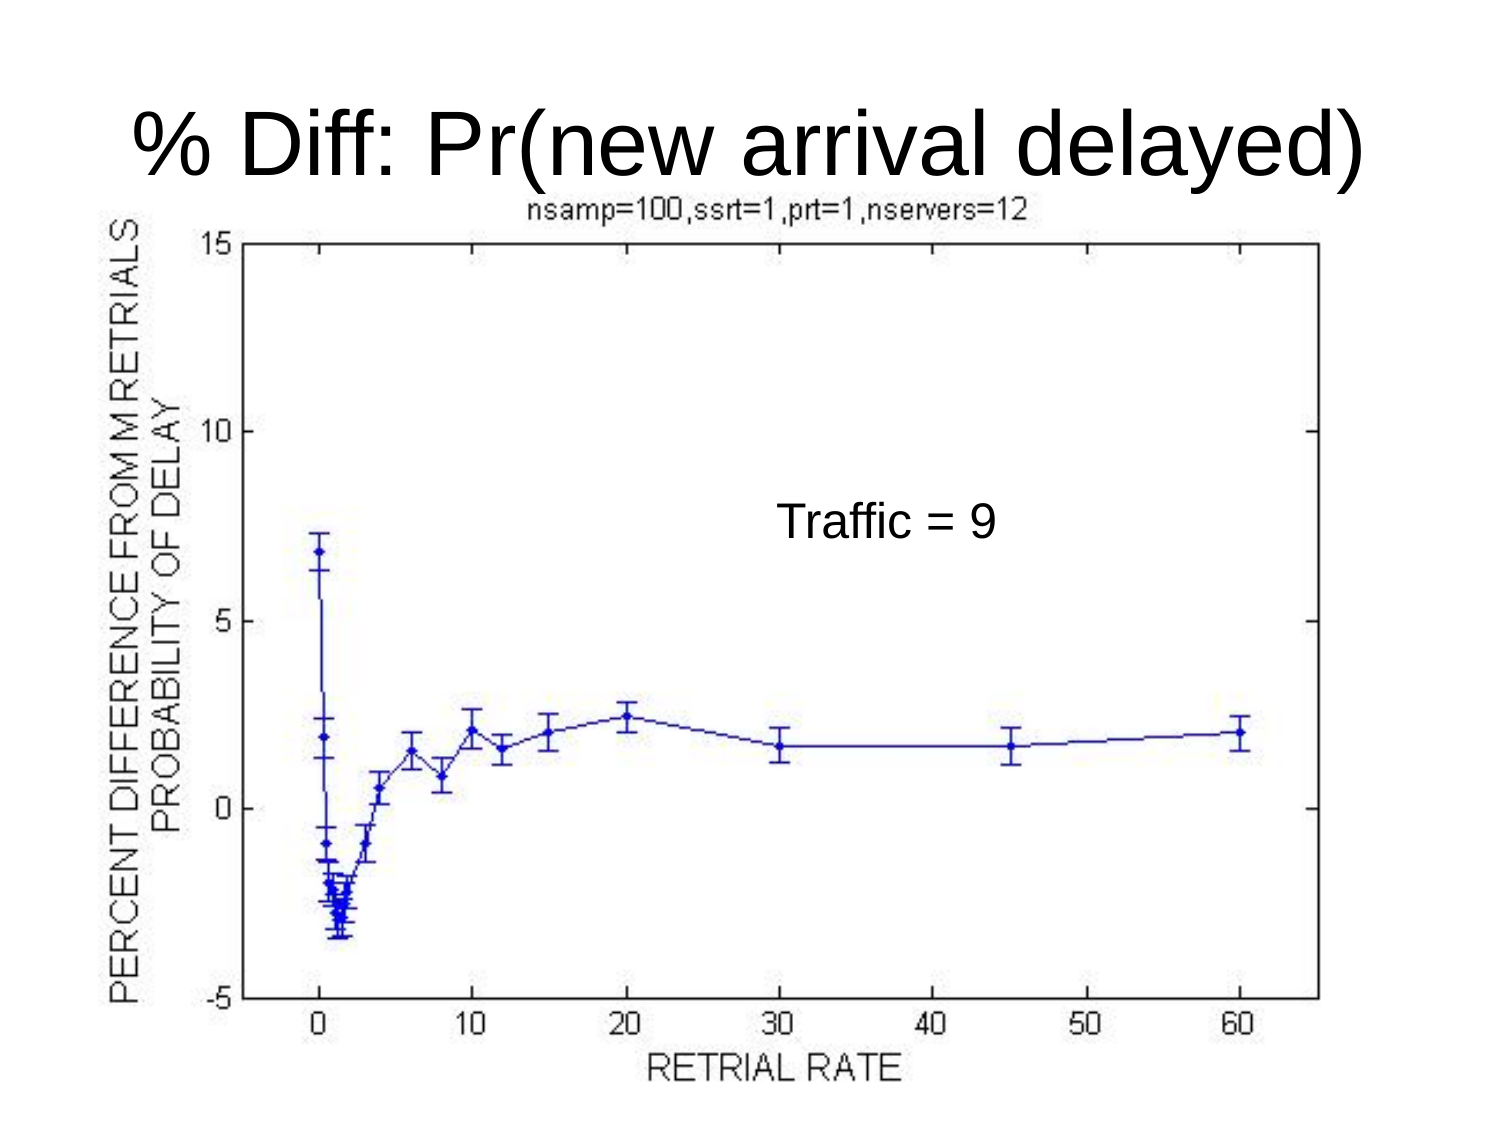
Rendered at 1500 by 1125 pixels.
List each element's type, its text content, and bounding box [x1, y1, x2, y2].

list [62, 174, 1451, 1101]
title % Diff: Pr(new arrival delayed) [74, 44, 1426, 173]
